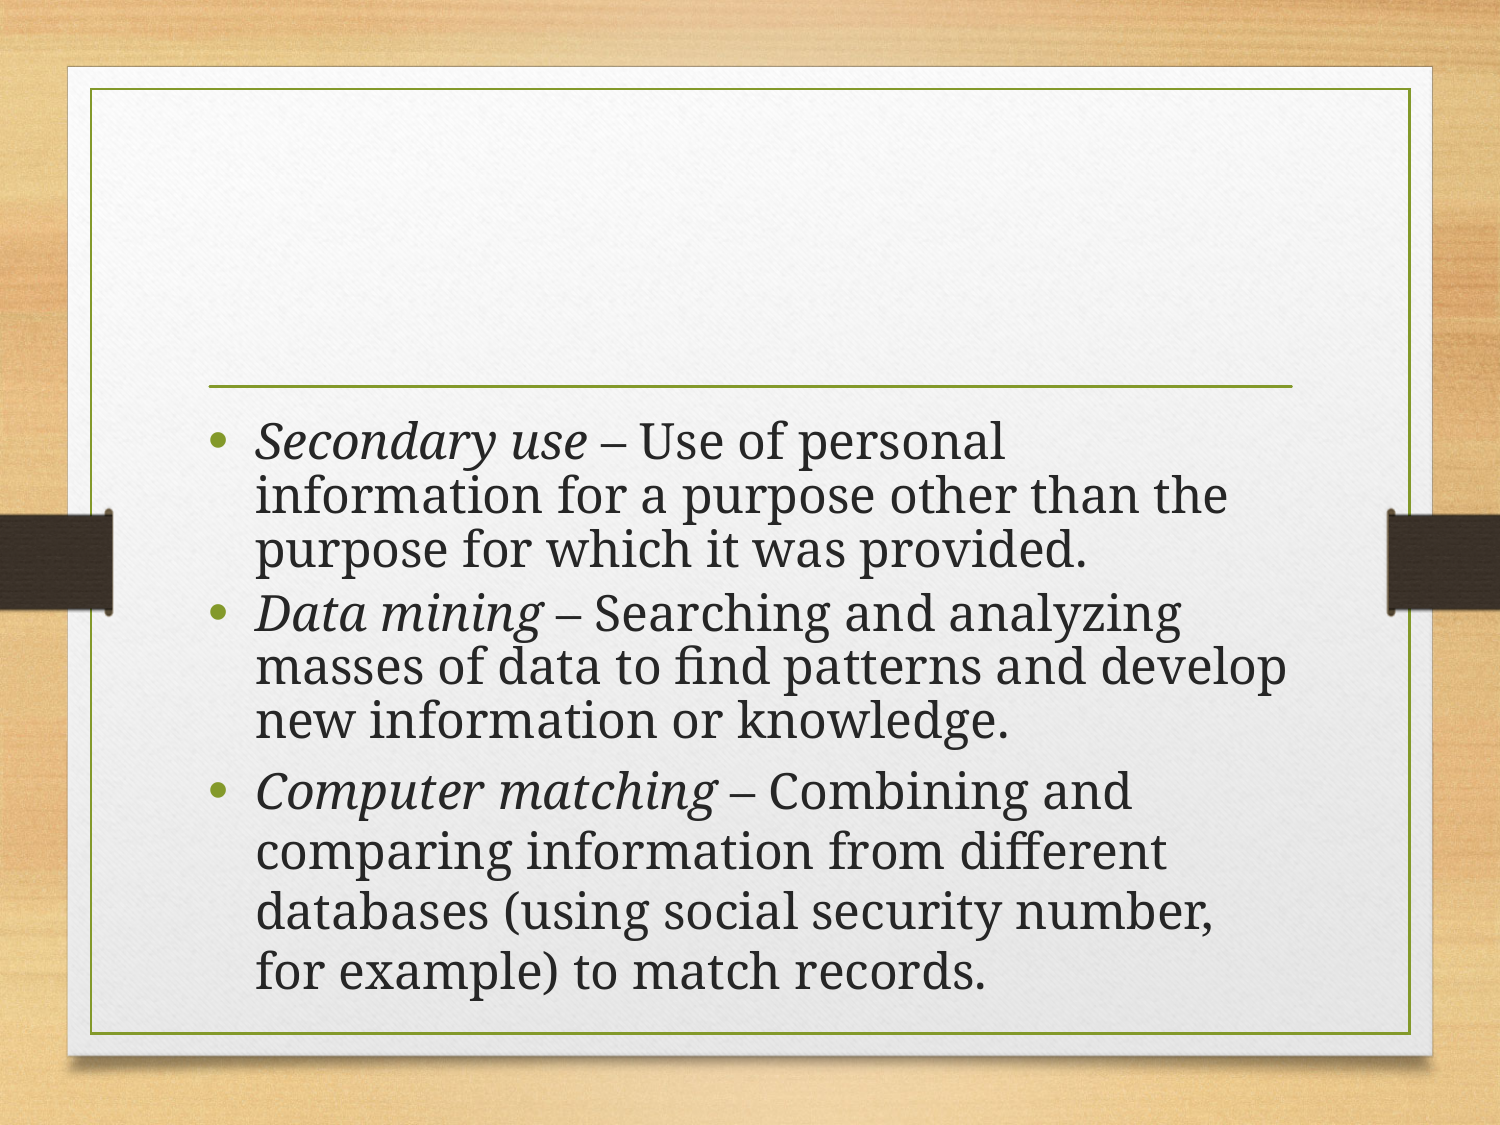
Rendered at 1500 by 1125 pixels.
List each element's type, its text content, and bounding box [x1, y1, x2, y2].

list Secondary use – Use of personal information for a purpose other than the purpose for which it was provided. Data mining – Searching and analyzing masses of data to find patterns and develop new information or knowledge. Computer matching – Combining and comparing information from different databases (using social security number, for example) to match records. [193, 408, 1309, 974]
picture [0, 0, 1500, 1125]
